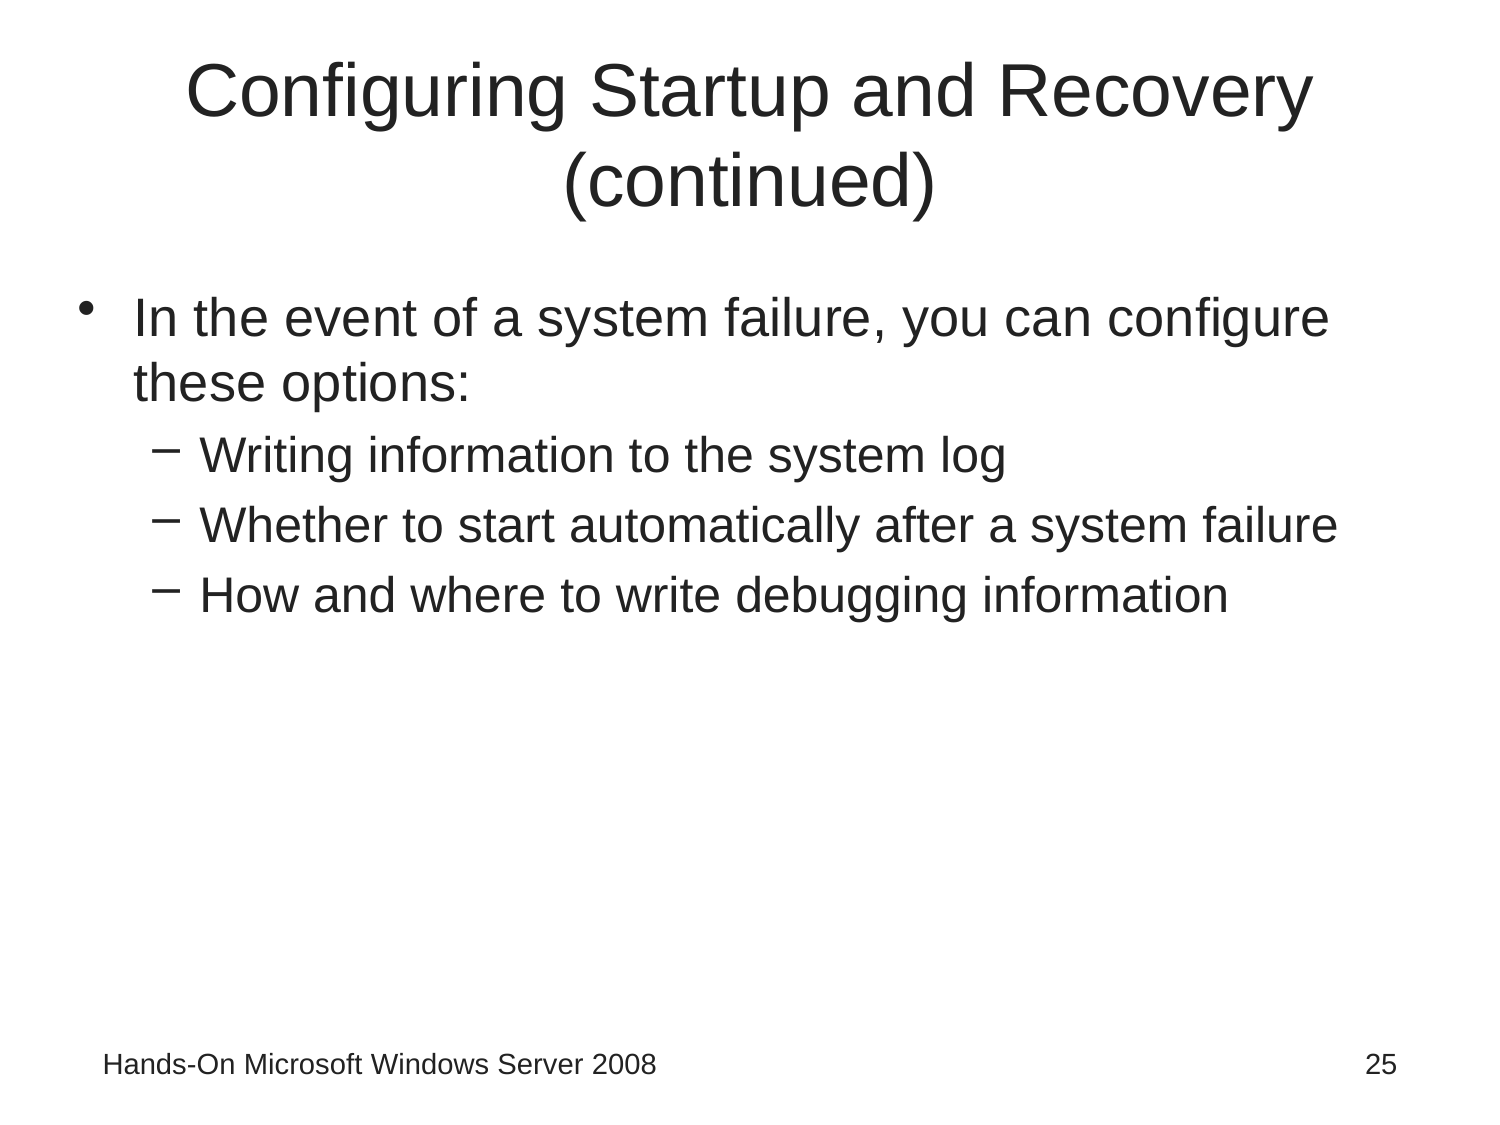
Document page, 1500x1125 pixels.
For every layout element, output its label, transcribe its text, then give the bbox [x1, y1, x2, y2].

slide_number 25 [1074, 1037, 1413, 1101]
list In the event of a system failure, you can configure these options: Writing information to the system log Whether to start automatically after a system failure How and where to write debugging information [62, 274, 1426, 1026]
title Configuring Startup and Recovery (continued) [87, 37, 1413, 226]
footer Hands-On Microsoft Windows Server 2008 [87, 1037, 1051, 1101]
